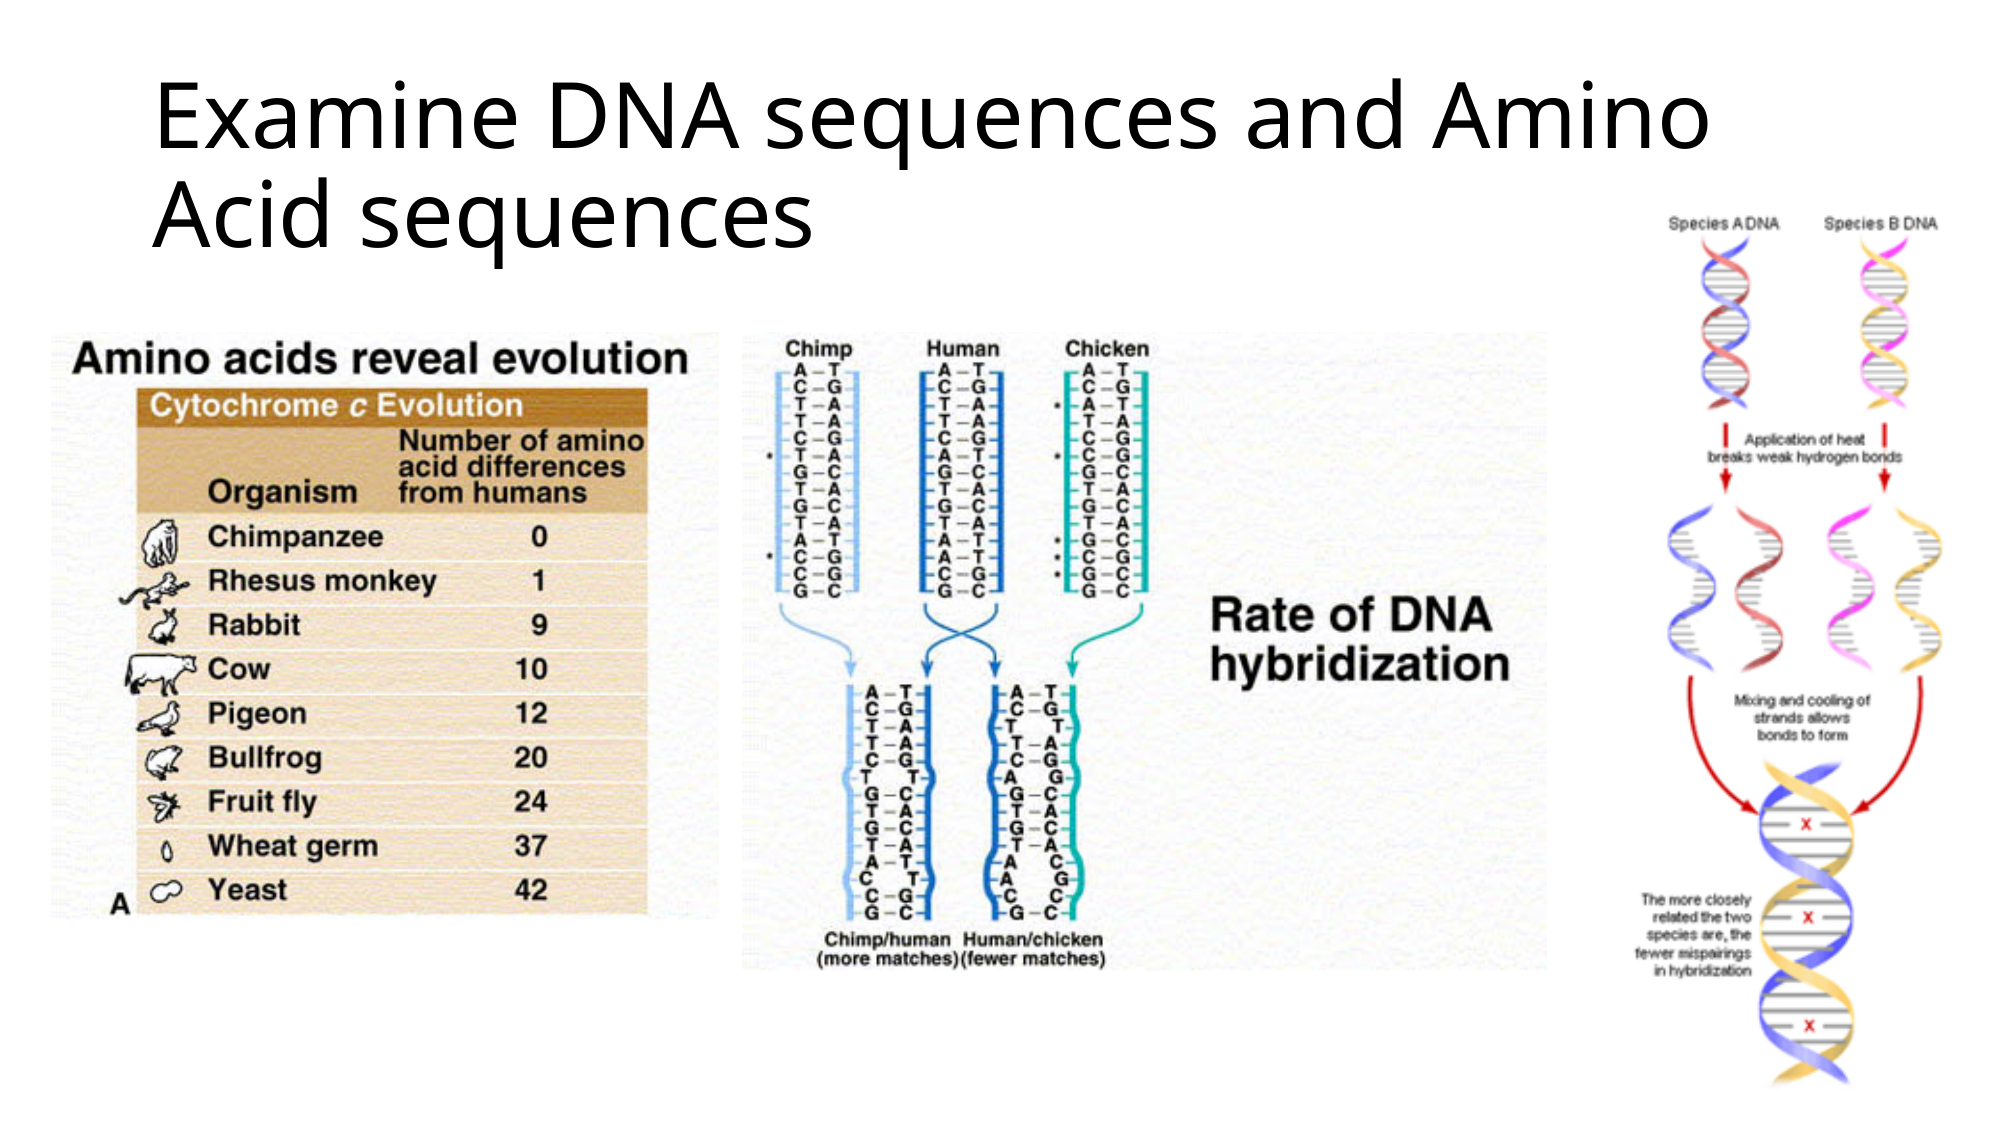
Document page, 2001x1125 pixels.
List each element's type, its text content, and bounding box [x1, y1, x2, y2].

title Examine DNA sequences and Amino Acid sequences [137, 59, 1863, 278]
picture [51, 332, 719, 930]
picture [1624, 191, 1953, 1096]
picture [742, 332, 1547, 984]
